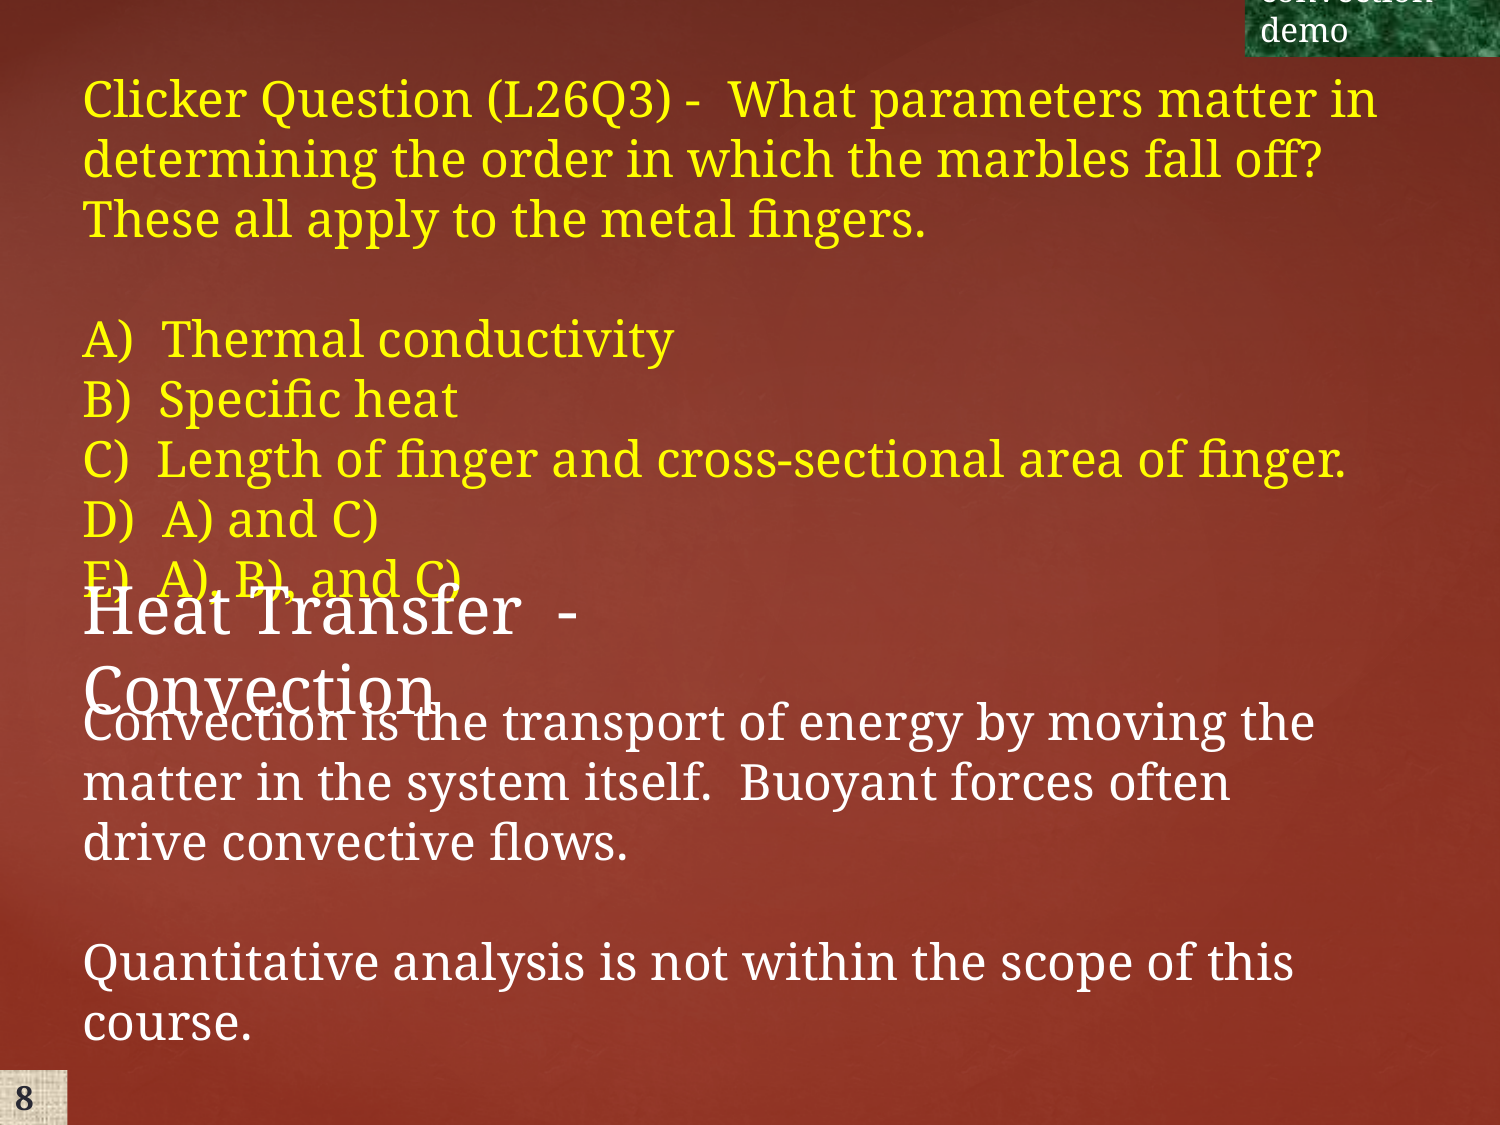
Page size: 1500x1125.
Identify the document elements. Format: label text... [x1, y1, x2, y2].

text_box Clicker Question (L26Q3) - What parameters matter in determining the order in which the marbles fall off? These all apply to the metal fingers. A) Thermal conductivity B) Specific heat C) Length of finger and cross-sectional area of finger. D) A) and C) E) A), B), and C) [67, 67, 1403, 615]
text_box Convection is the transport of energy by moving the matter in the system itself. Buoyant forces often drive convective flows. Quantitative analysis is not within the scope of this course. [67, 757, 1380, 1058]
text_box convection demo [1244, 0, 1500, 57]
text_box Heat Transfer - Convection [67, 637, 848, 736]
text_box 8 [0, 1070, 68, 1125]
